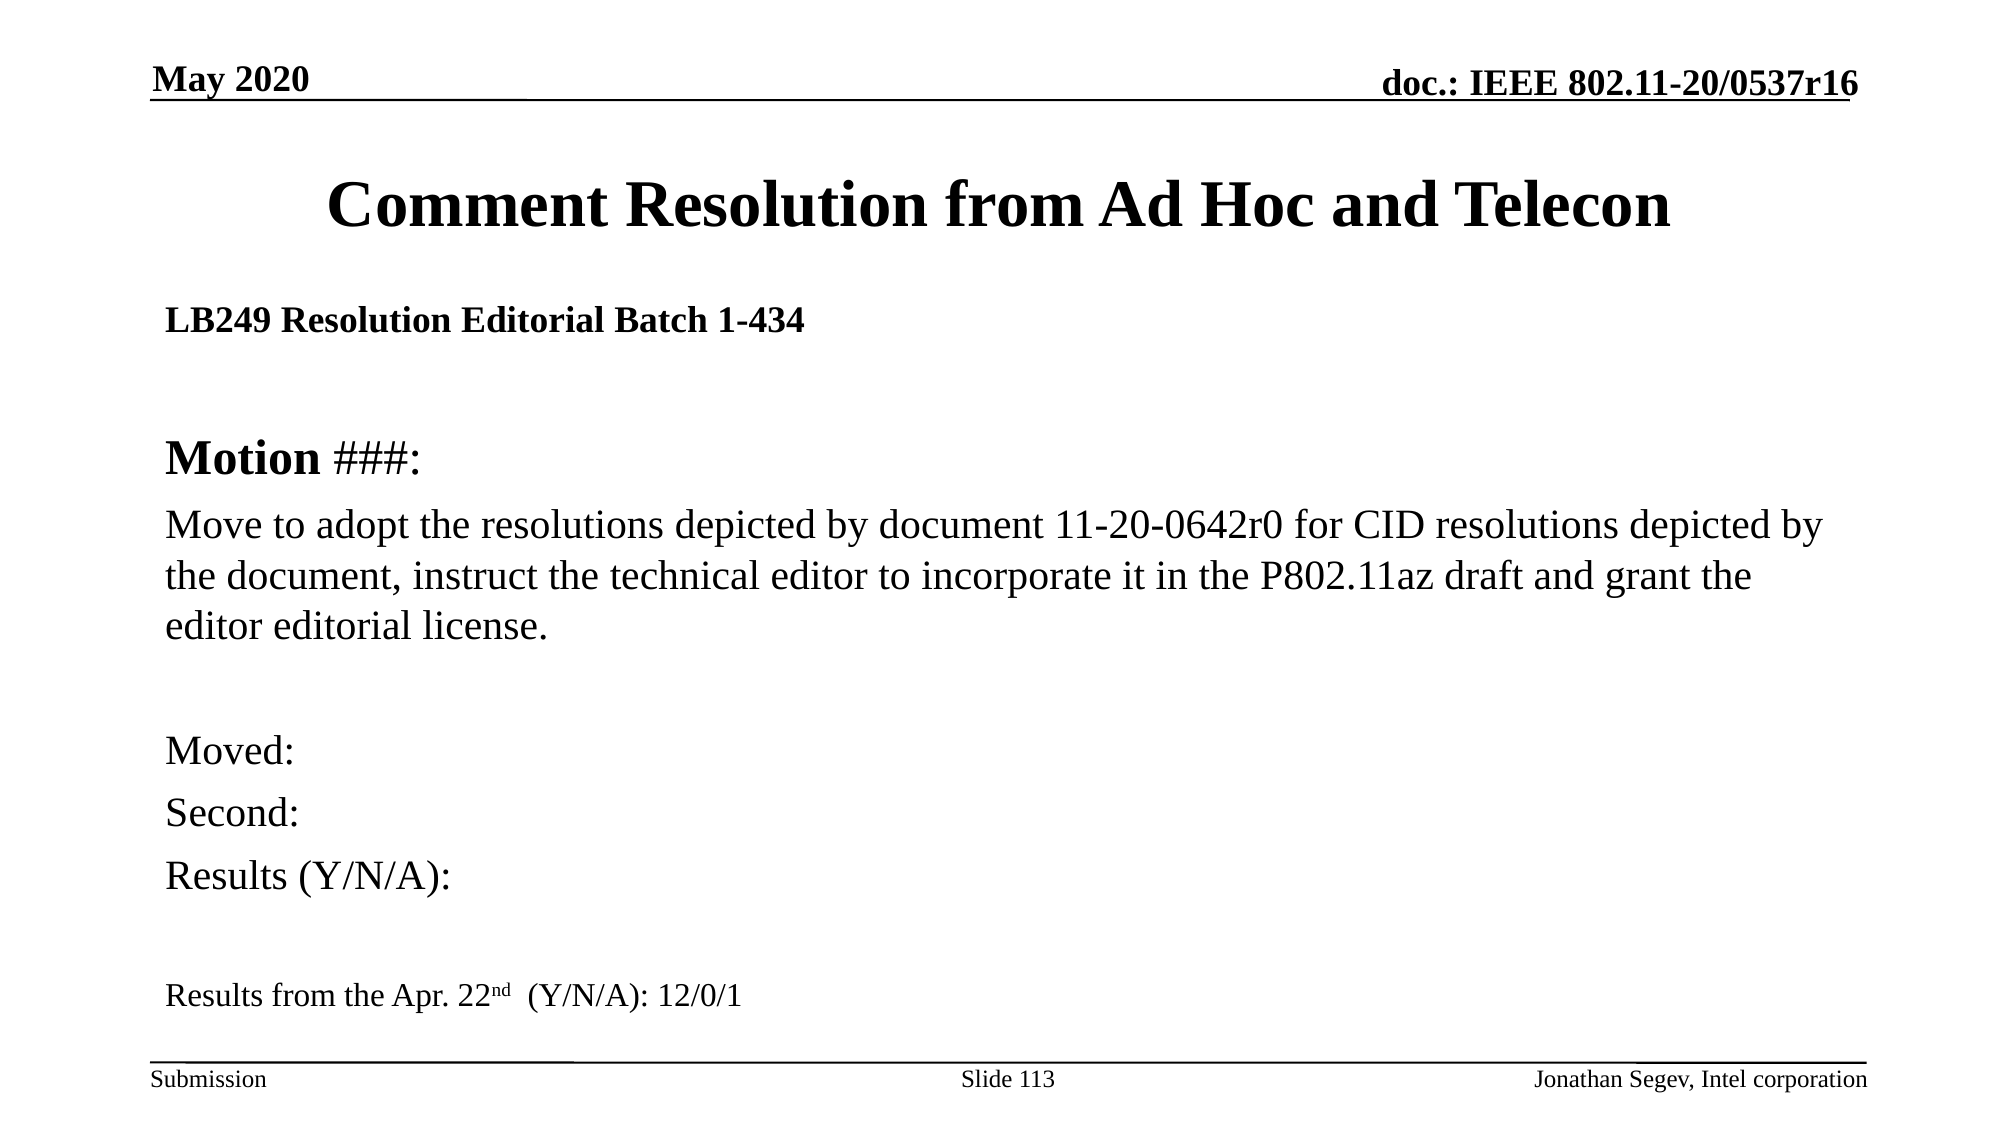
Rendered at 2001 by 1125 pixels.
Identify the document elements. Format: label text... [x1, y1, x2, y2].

footer Jonathan Segev, Intel corporation [1171, 1061, 1869, 1093]
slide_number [152, 54, 563, 100]
title Comment Resolution from Ad Hoc and Telecon [149, 112, 1850, 286]
slide_number Slide 113 [950, 1061, 1067, 1123]
list LB249 Resolution Editorial Batch 1-434 Motion ###: Move to adopt the resolutions depicted by document 11-20-0642r0 for CID resolutions depicted by the document, instruct the technical editor to incorporate it in the P802.11az draft and grant the editor editorial license. Moved: Second: Results (Y/N/A): Results from the Apr. 22nd (Y/N/A): 12/0/1 [149, 286, 1850, 1000]
